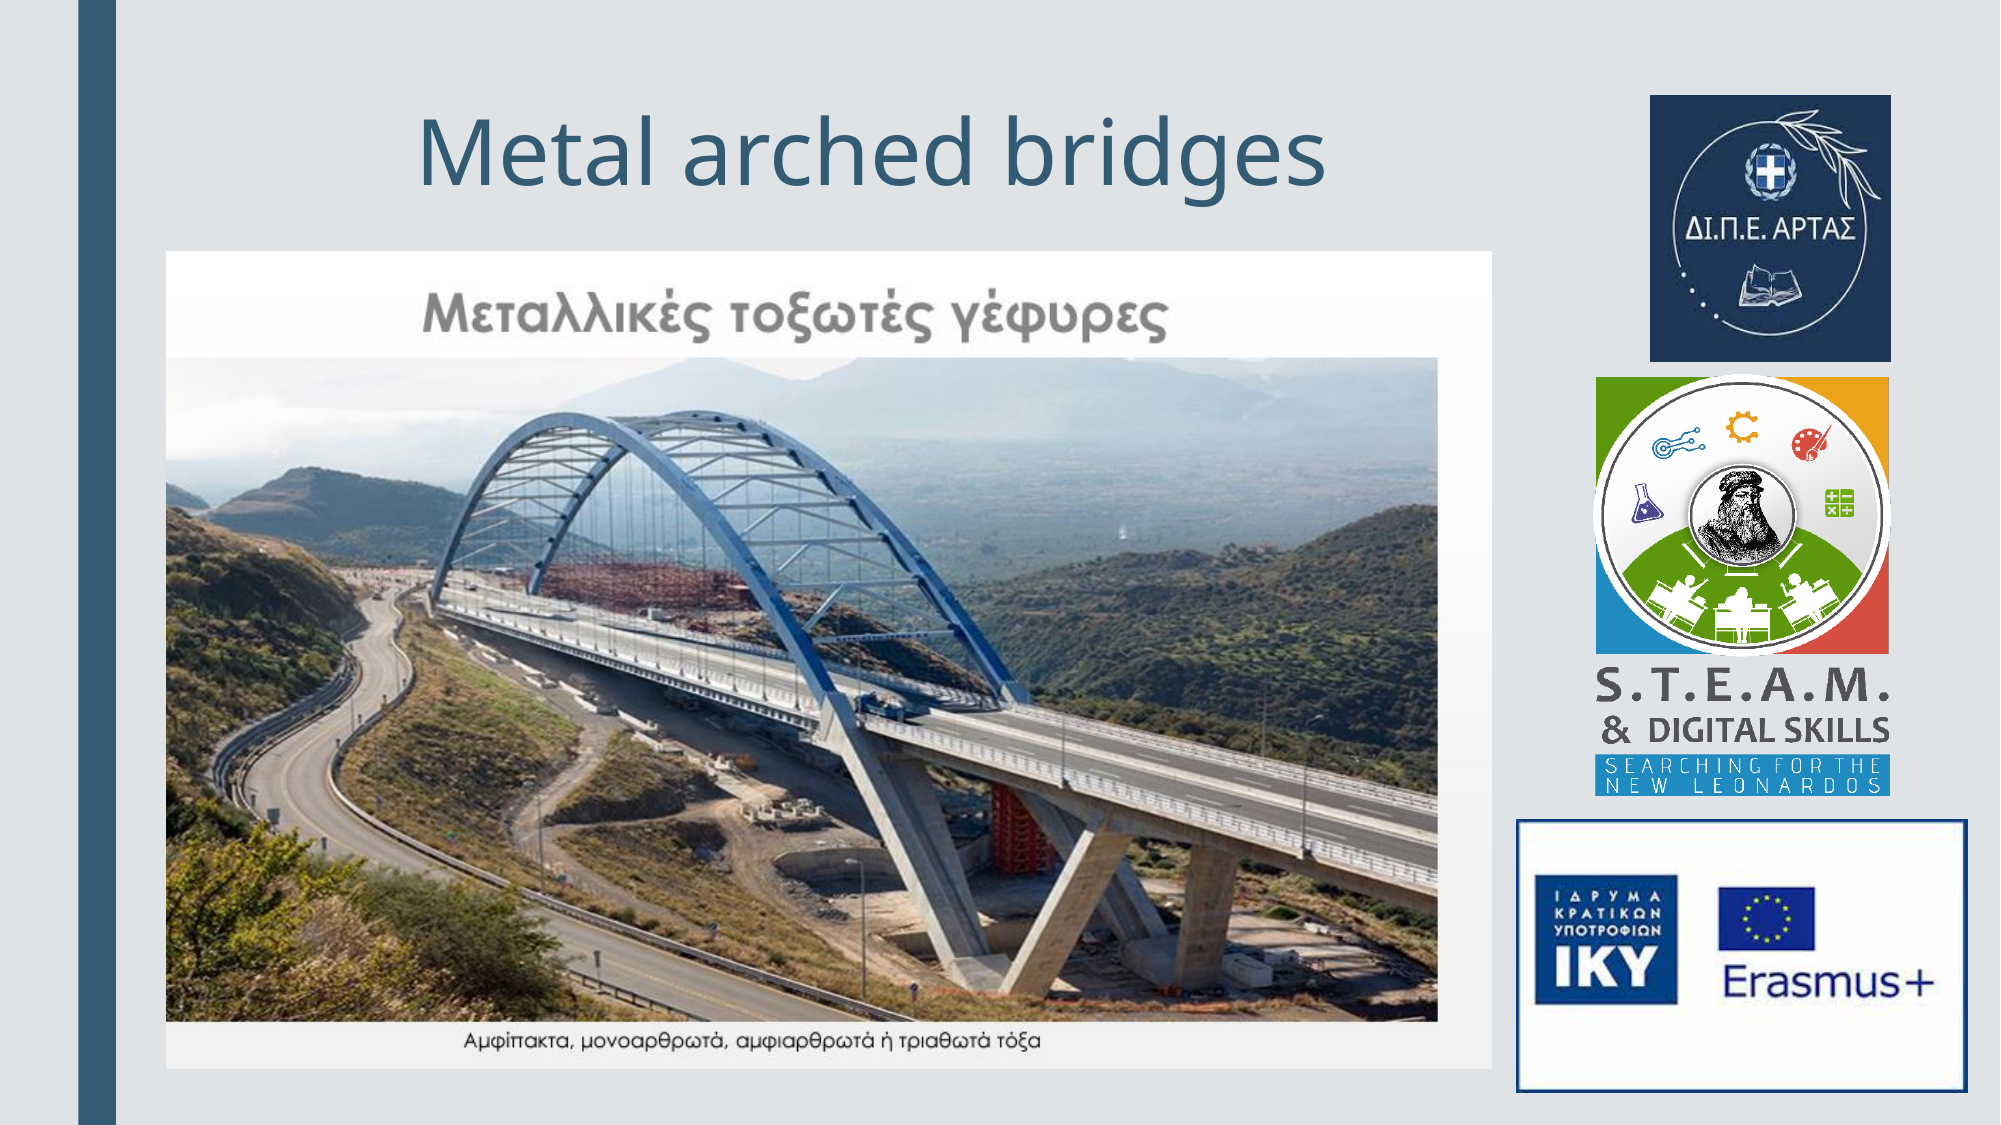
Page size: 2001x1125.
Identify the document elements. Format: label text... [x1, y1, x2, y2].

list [166, 251, 1492, 1069]
picture [1593, 374, 1891, 796]
picture [1650, 94, 1891, 362]
picture [1516, 819, 1968, 1093]
title Metal arched bridges [153, 98, 1592, 219]
